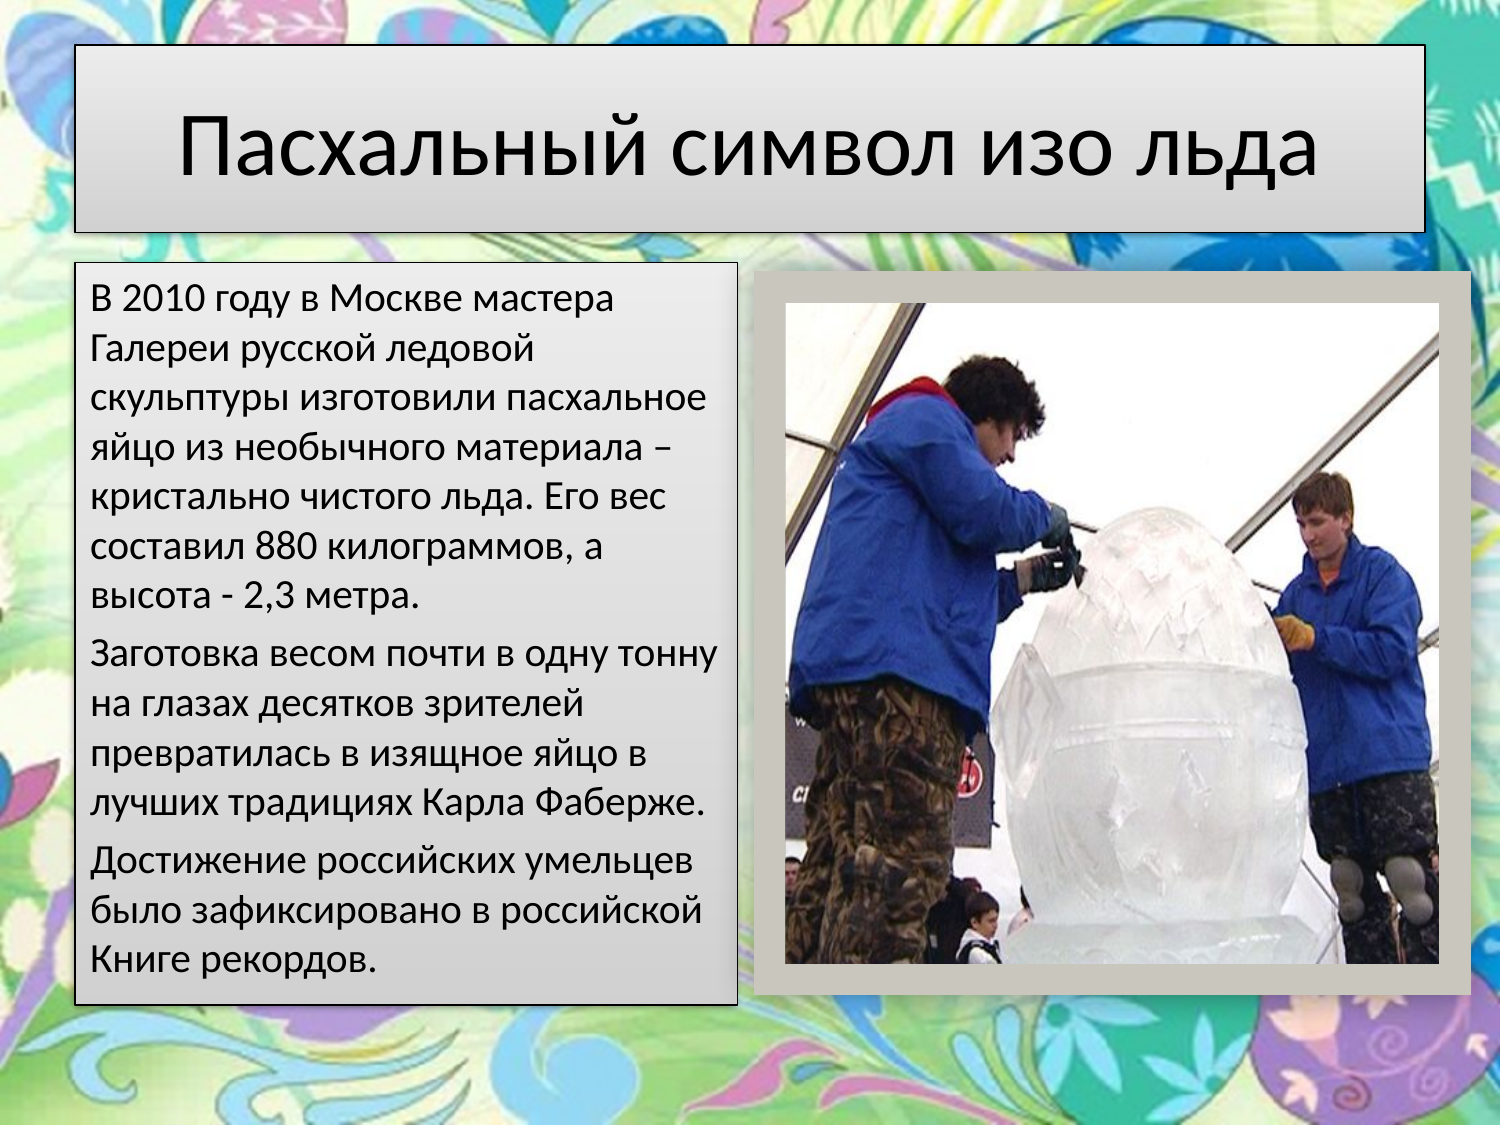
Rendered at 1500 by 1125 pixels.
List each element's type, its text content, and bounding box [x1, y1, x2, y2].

picture [0, 0, 1500, 1125]
list В 2010 году в Москве мастера Галереи русской ледовой скульптуры изготовили пасхальное яйцо из необычного материала – кристально чистого льда. Его вес составил 880 килограммов, а высота - 2,3 метра. Заготовка весом почти в одну тонну на глазах десятков зрителей превратилась в изящное яйцо в лучших традициях Карла Фаберже. Достижение российских умельцев было зафиксировано в российской Книге рекордов. [74, 262, 738, 1006]
title Пасхальный символ изо льда [74, 44, 1426, 233]
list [785, 302, 1440, 965]
